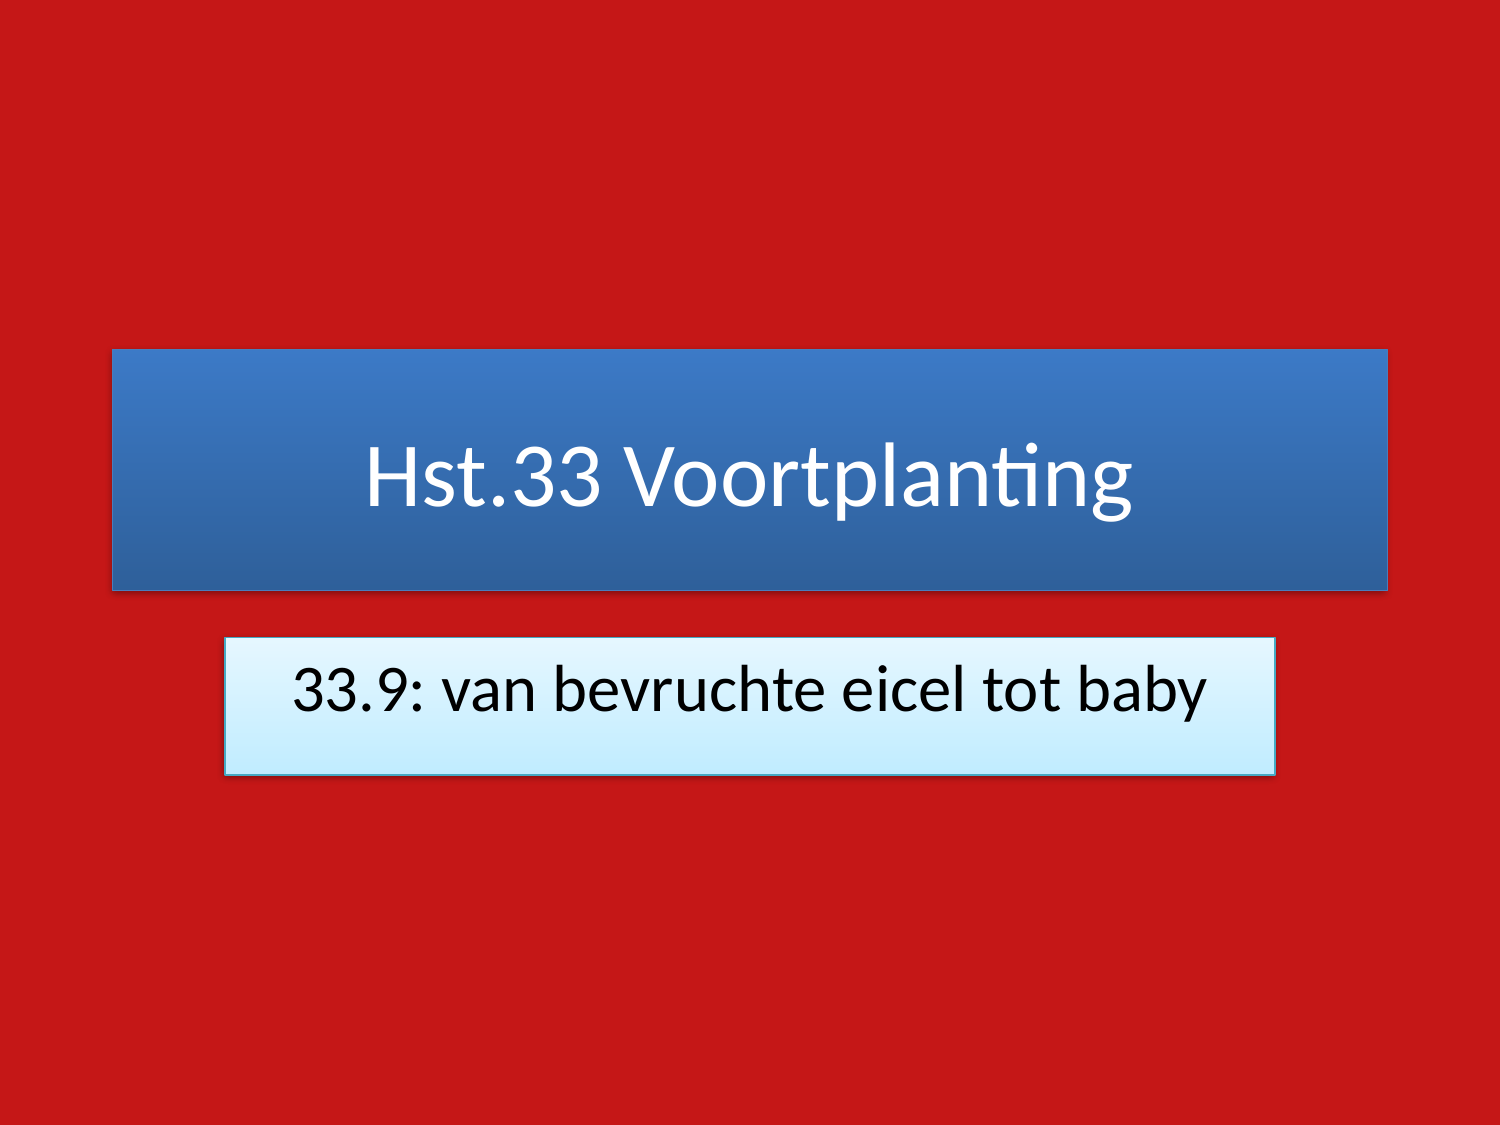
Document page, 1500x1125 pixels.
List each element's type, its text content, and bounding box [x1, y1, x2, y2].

subtitle 33.9: van bevruchte eicel tot baby [224, 637, 1276, 776]
title Hst.33 Voortplanting [112, 349, 1388, 591]
